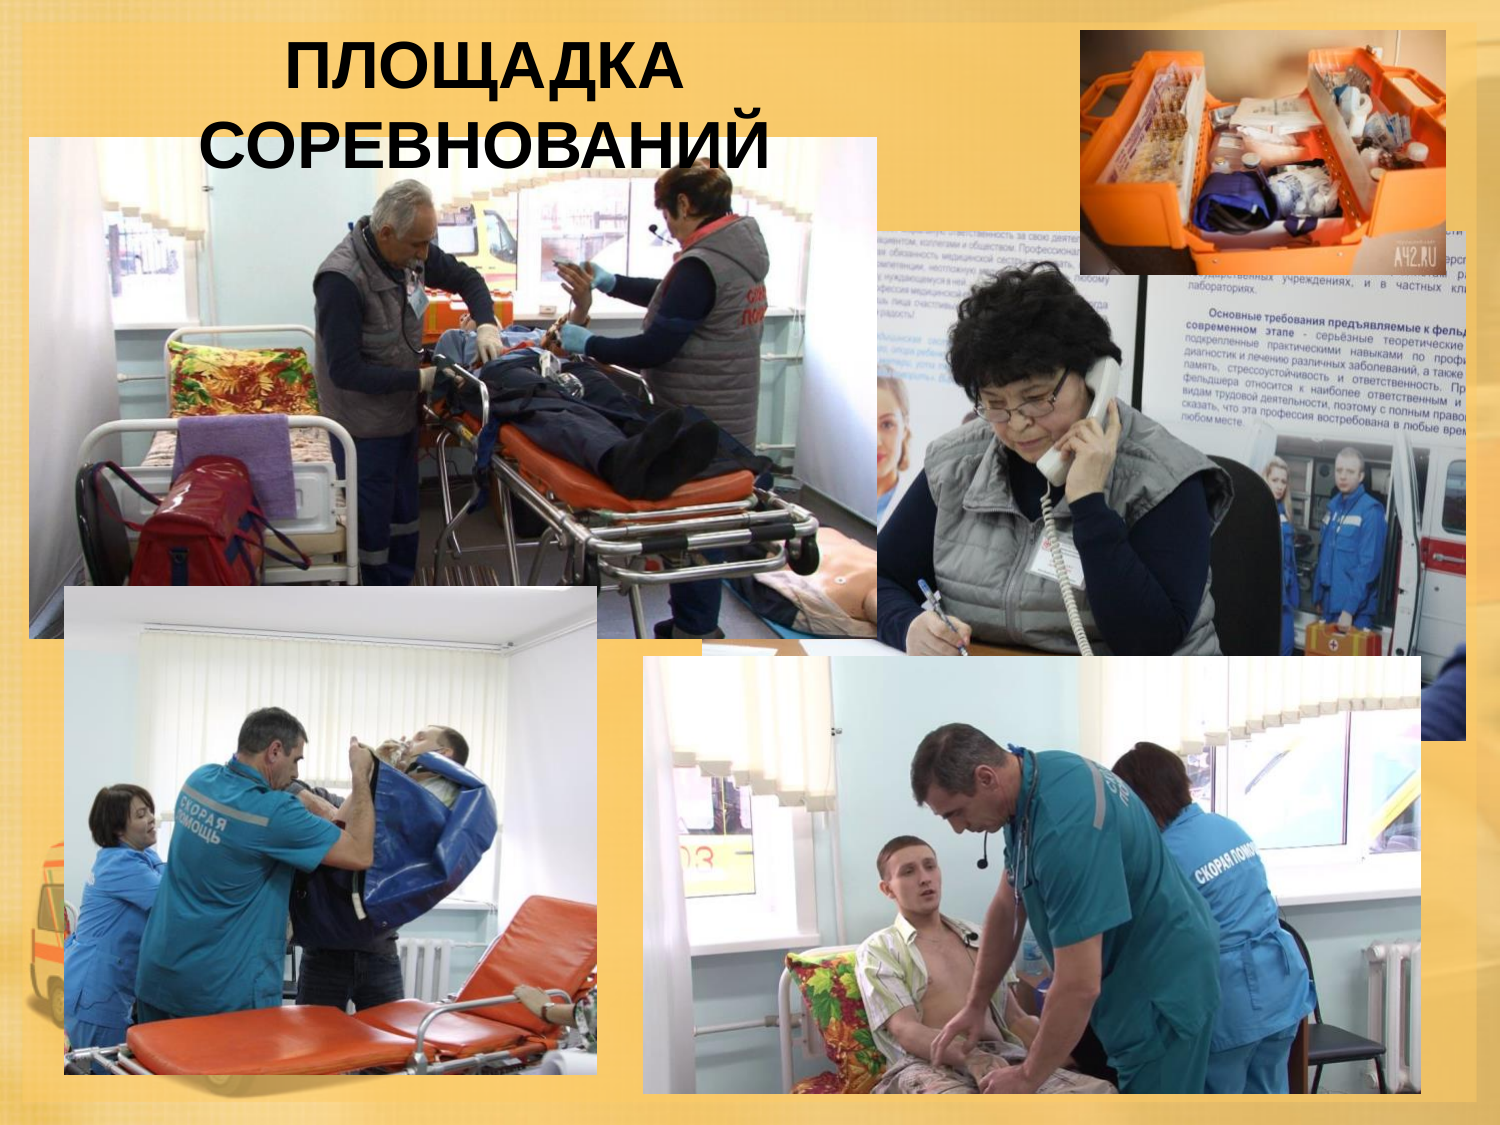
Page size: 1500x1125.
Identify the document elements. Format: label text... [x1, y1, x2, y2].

title Площадка соревнований [17, 30, 954, 190]
picture [0, 0, 1500, 1125]
